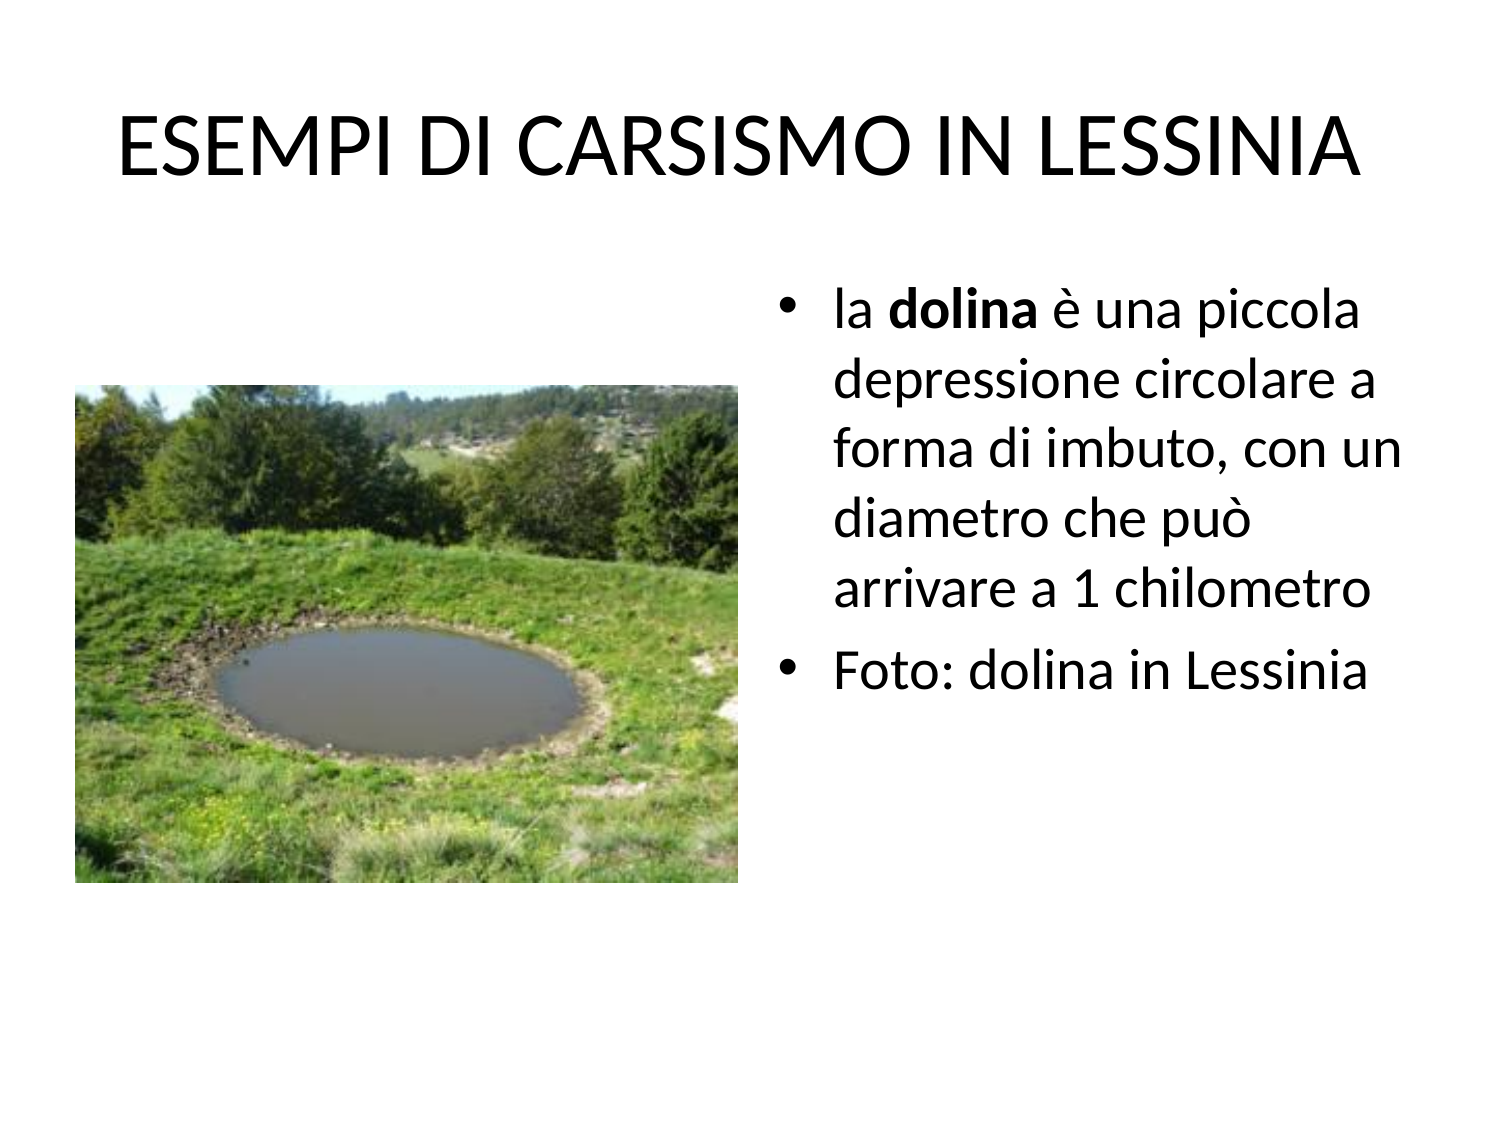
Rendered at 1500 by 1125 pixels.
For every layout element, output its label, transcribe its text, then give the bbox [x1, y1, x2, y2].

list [74, 384, 738, 883]
title ESEMPI DI CARSISMO IN LESSINIA [75, 45, 1425, 233]
list la dolina è una piccola depressione circolare a forma di imbuto, con un diametro che può arrivare a 1 chilometro Foto: dolina in Lessinia [762, 262, 1425, 1005]
